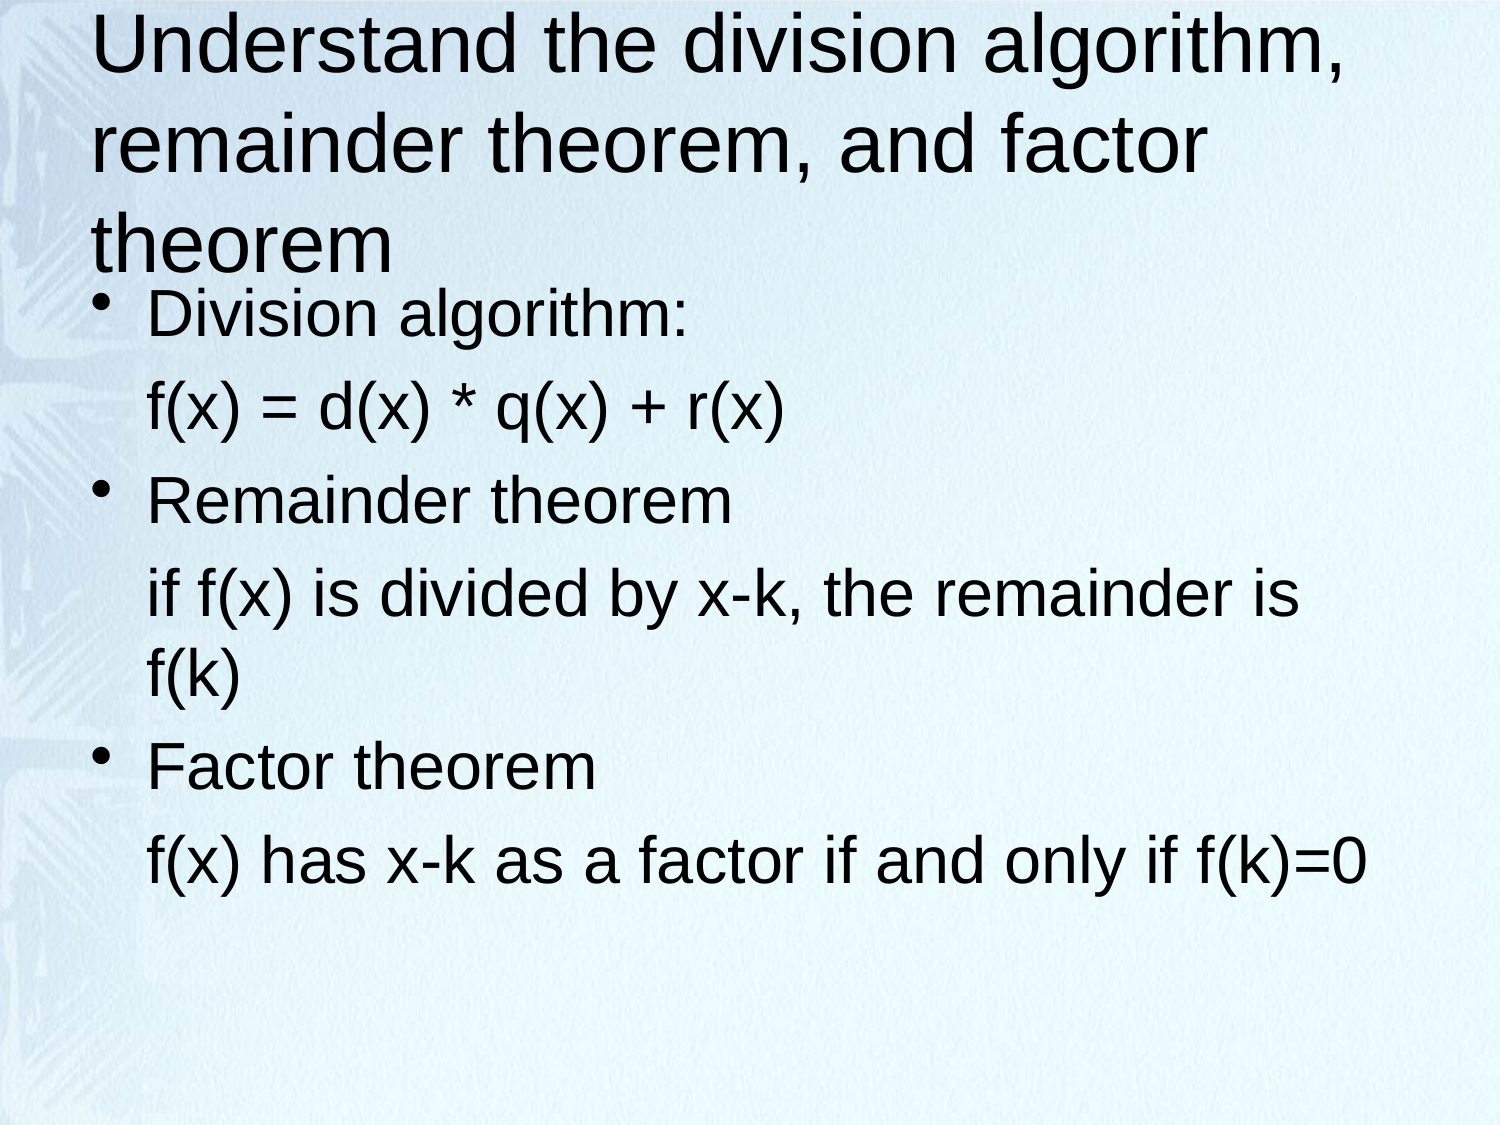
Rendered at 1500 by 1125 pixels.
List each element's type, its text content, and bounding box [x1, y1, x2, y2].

title Understand the division algorithm, remainder theorem, and factor theorem [74, 44, 1426, 233]
picture [0, 0, 1500, 1125]
list Division algorithm: f(x) = d(x) * q(x) + r(x) Remainder theorem if f(x) is divided by x-k, the remainder is f(k) Factor theorem f(x) has x-k as a factor if and only if f(k)=0 [74, 262, 1426, 1006]
